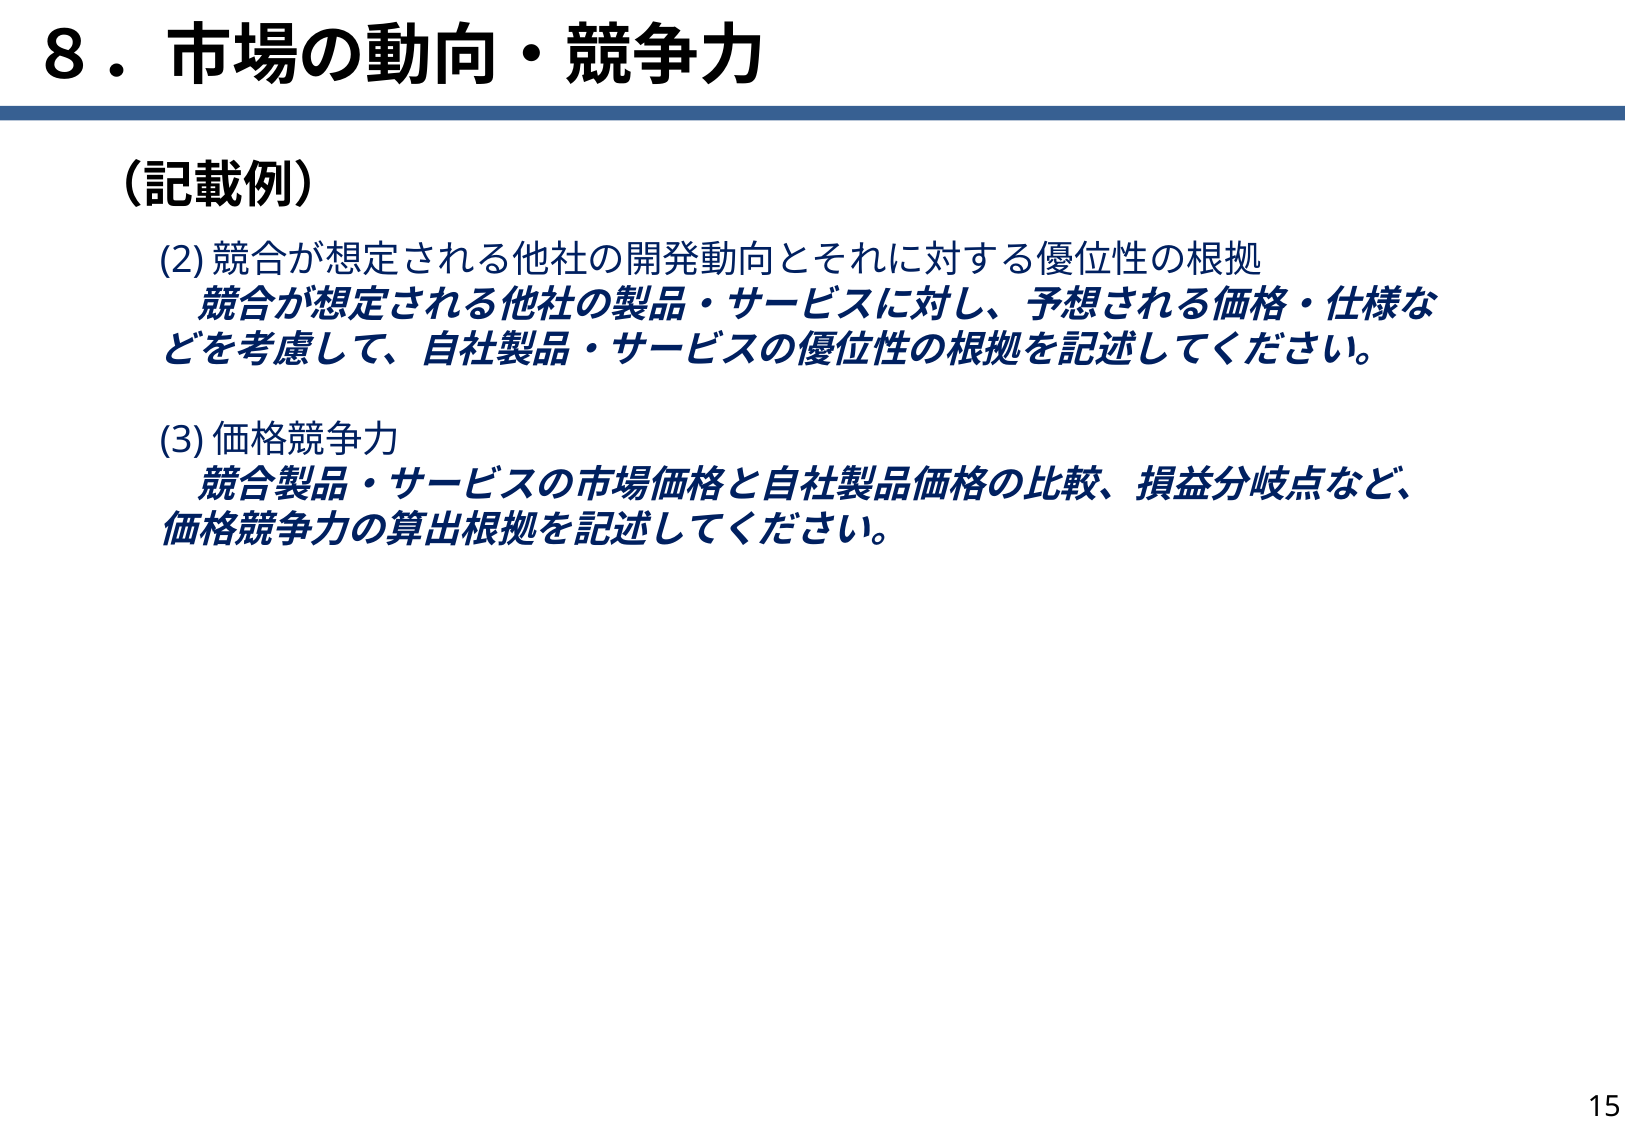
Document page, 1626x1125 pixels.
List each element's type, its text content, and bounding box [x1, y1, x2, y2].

title ８．市場の動向・競争力 [31, 12, 1578, 92]
text_box (2)競合が想定される他社の開発動向とそれに対する優位性の根拠 競合が想定される他社の製品・サービスに対し、予想される価格・仕様などを考慮して、自社製品・サービスの優位性の根拠を記述してください。 (3)価格競争力 競合製品・サービスの市場価格と自社製品価格の比較、損益分岐点など、価格競争力の算出根拠を記述してください。 [159, 235, 1464, 592]
text_box （記載例） [93, 152, 1288, 213]
text_box 14 [1533, 1087, 1621, 1125]
